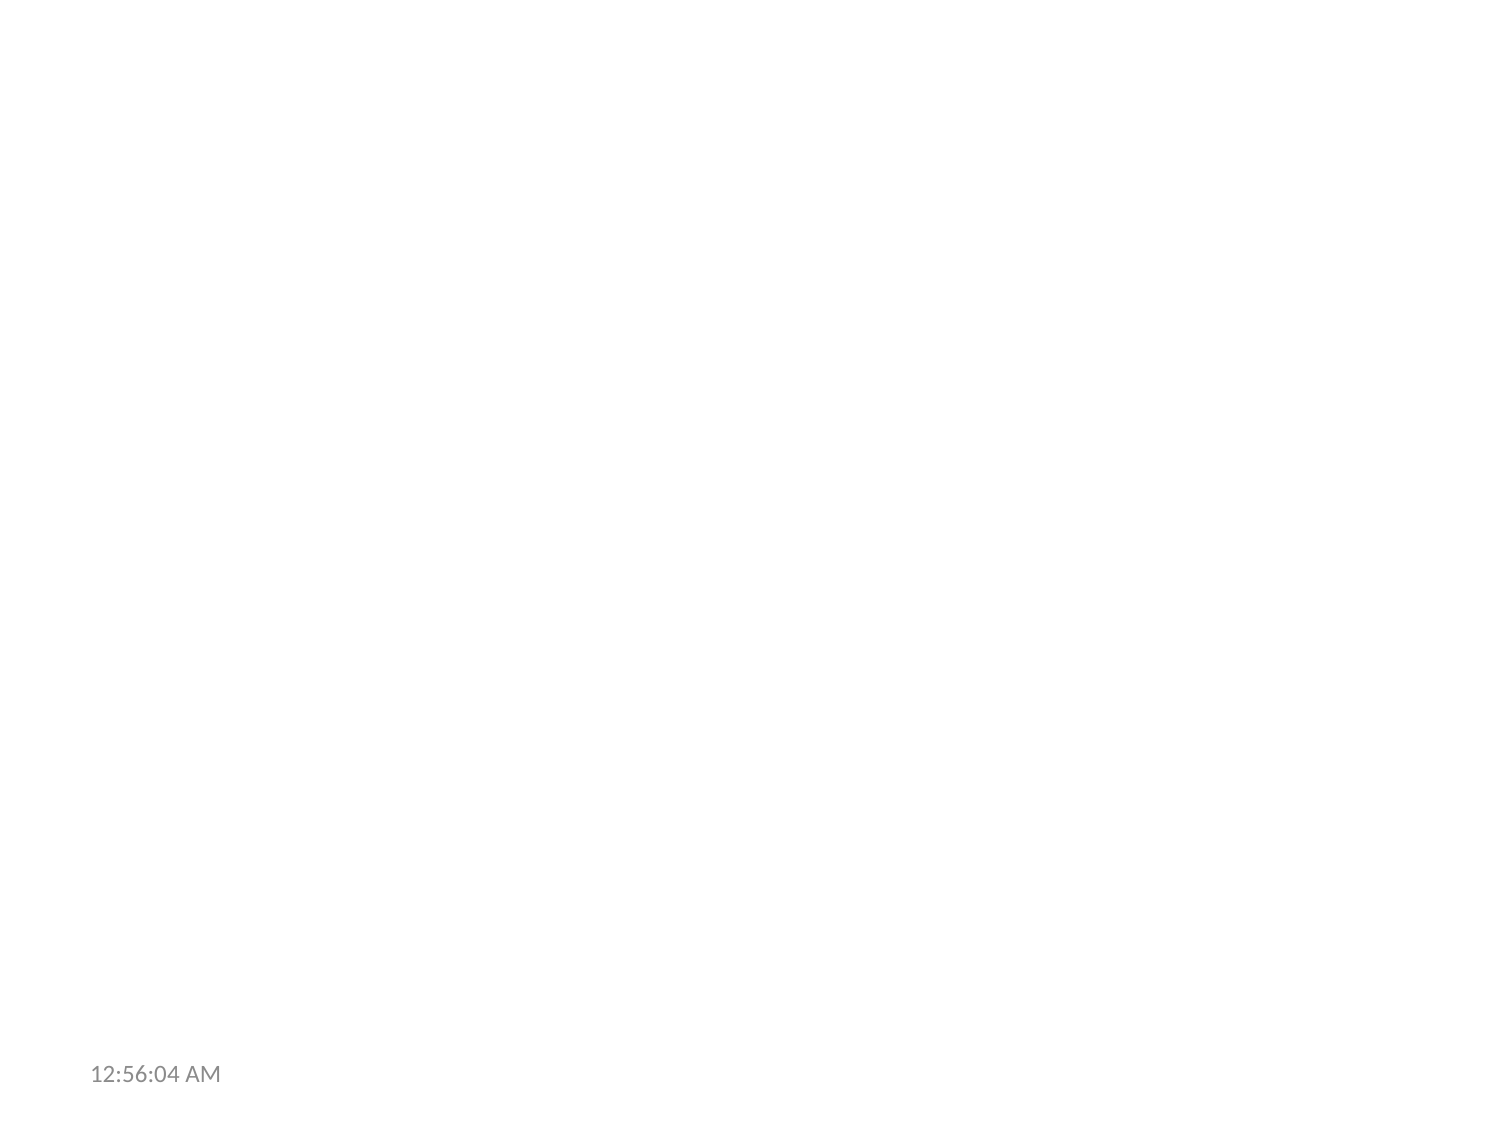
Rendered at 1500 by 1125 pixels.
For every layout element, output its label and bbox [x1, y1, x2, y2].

slide_number [75, 1042, 425, 1103]
